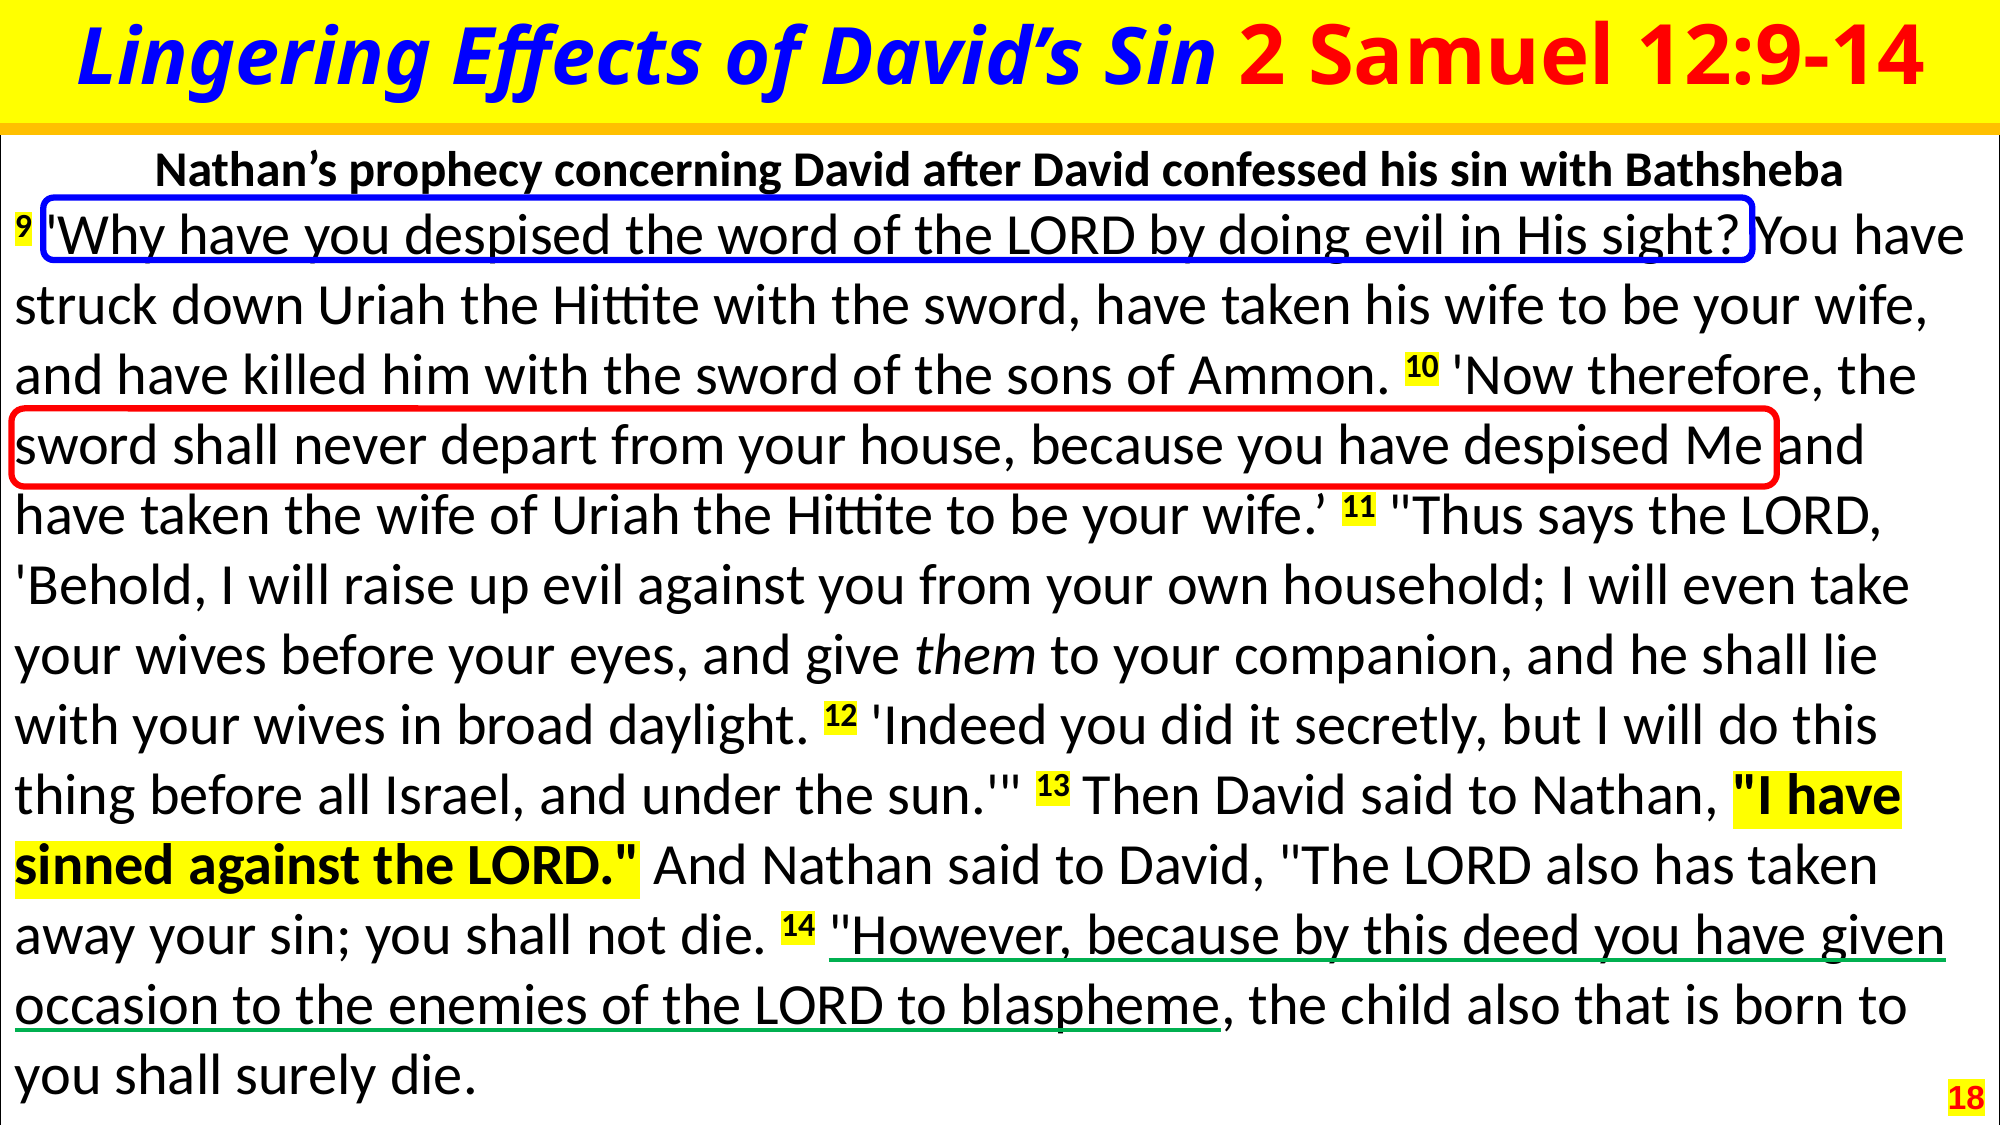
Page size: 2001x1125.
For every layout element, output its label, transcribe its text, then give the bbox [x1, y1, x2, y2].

text_box Nathan’s prophecy concerning David after David confessed his sin with Bathsheba 9 'Why have you despised the word of the LORD by doing evil in His sight? You have struck down Uriah the Hittite with the sword, have taken his wife to be your wife, and have killed him with the sword of the sons of Ammon. 10 'Now therefore, the sword shall never depart from your house, because you have despised Me and have taken the wife of Uriah the Hittite to be your wife.’ 11 "Thus says the LORD, 'Behold, I will raise up evil against you from your own household; I will even take your wives before your eyes, and give them to your companion, and he shall lie with your wives in broad daylight. 12 'Indeed you did it secretly, but I will do this thing before all Israel, and under the sun.'" 13 Then David said to Nathan, "I have sinned against the LORD." And Nathan said to David, "The LORD also has taken away your sin; you shall not die. 14 "However, because by this deed you have given occasion to the enemies of the LORD to blaspheme, the child also that is born to you shall surely die. [0, 129, 2000, 1125]
title Lingering Effects of David’s Sin 2 Samuel 12:9-14 [0, 0, 2000, 129]
text_box [42, 196, 1754, 262]
slide_number 18 [1650, 1056, 2000, 1125]
text_box [10, 407, 1778, 488]
